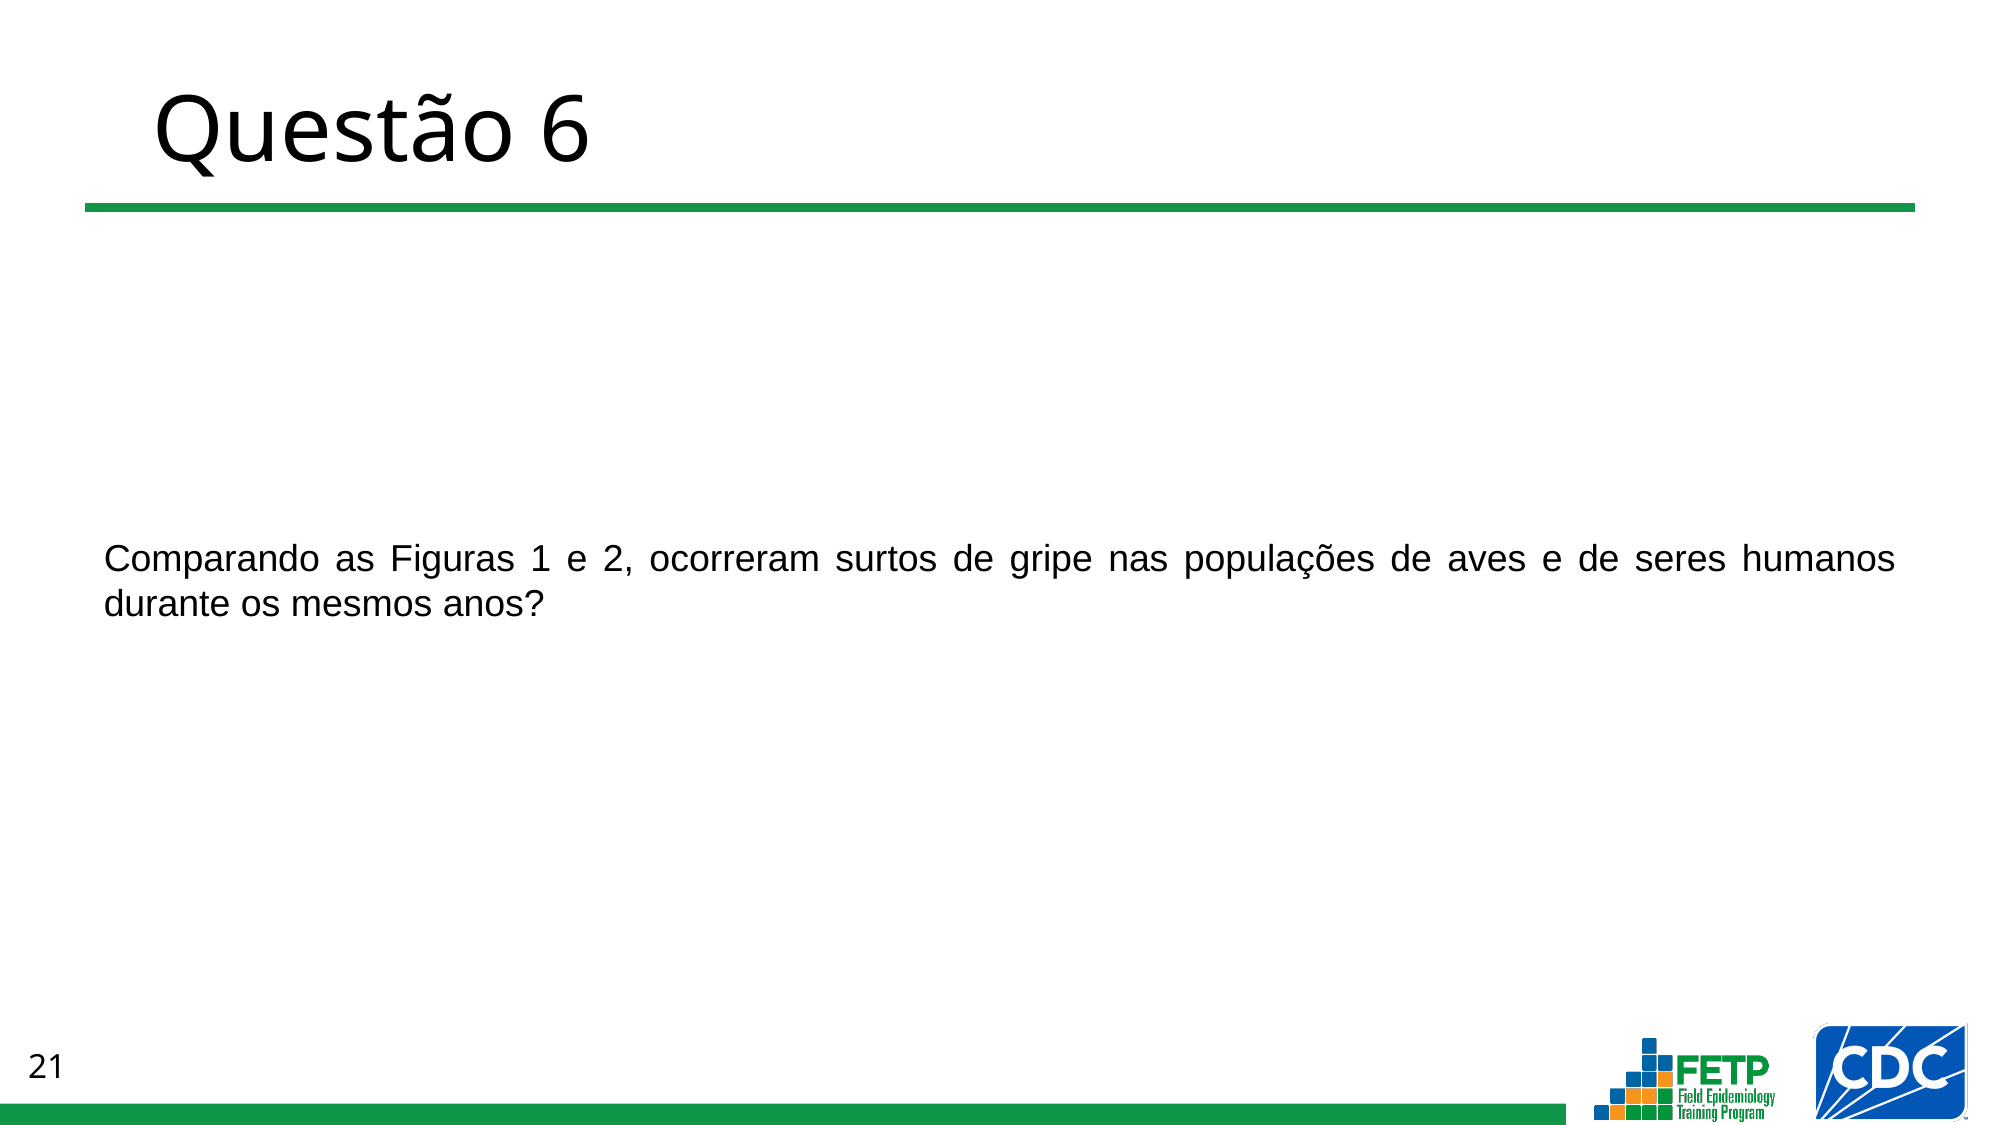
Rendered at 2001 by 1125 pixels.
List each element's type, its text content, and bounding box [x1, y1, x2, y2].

list Comparando as Figuras 1 e 2, ocorreram surtos de gripe nas populações de aves e de seres humanos durante os mesmos anos? [89, 242, 1911, 916]
picture [1813, 1023, 1968, 1122]
picture [1594, 1038, 1775, 1122]
title Questão 6 [137, 75, 1863, 207]
